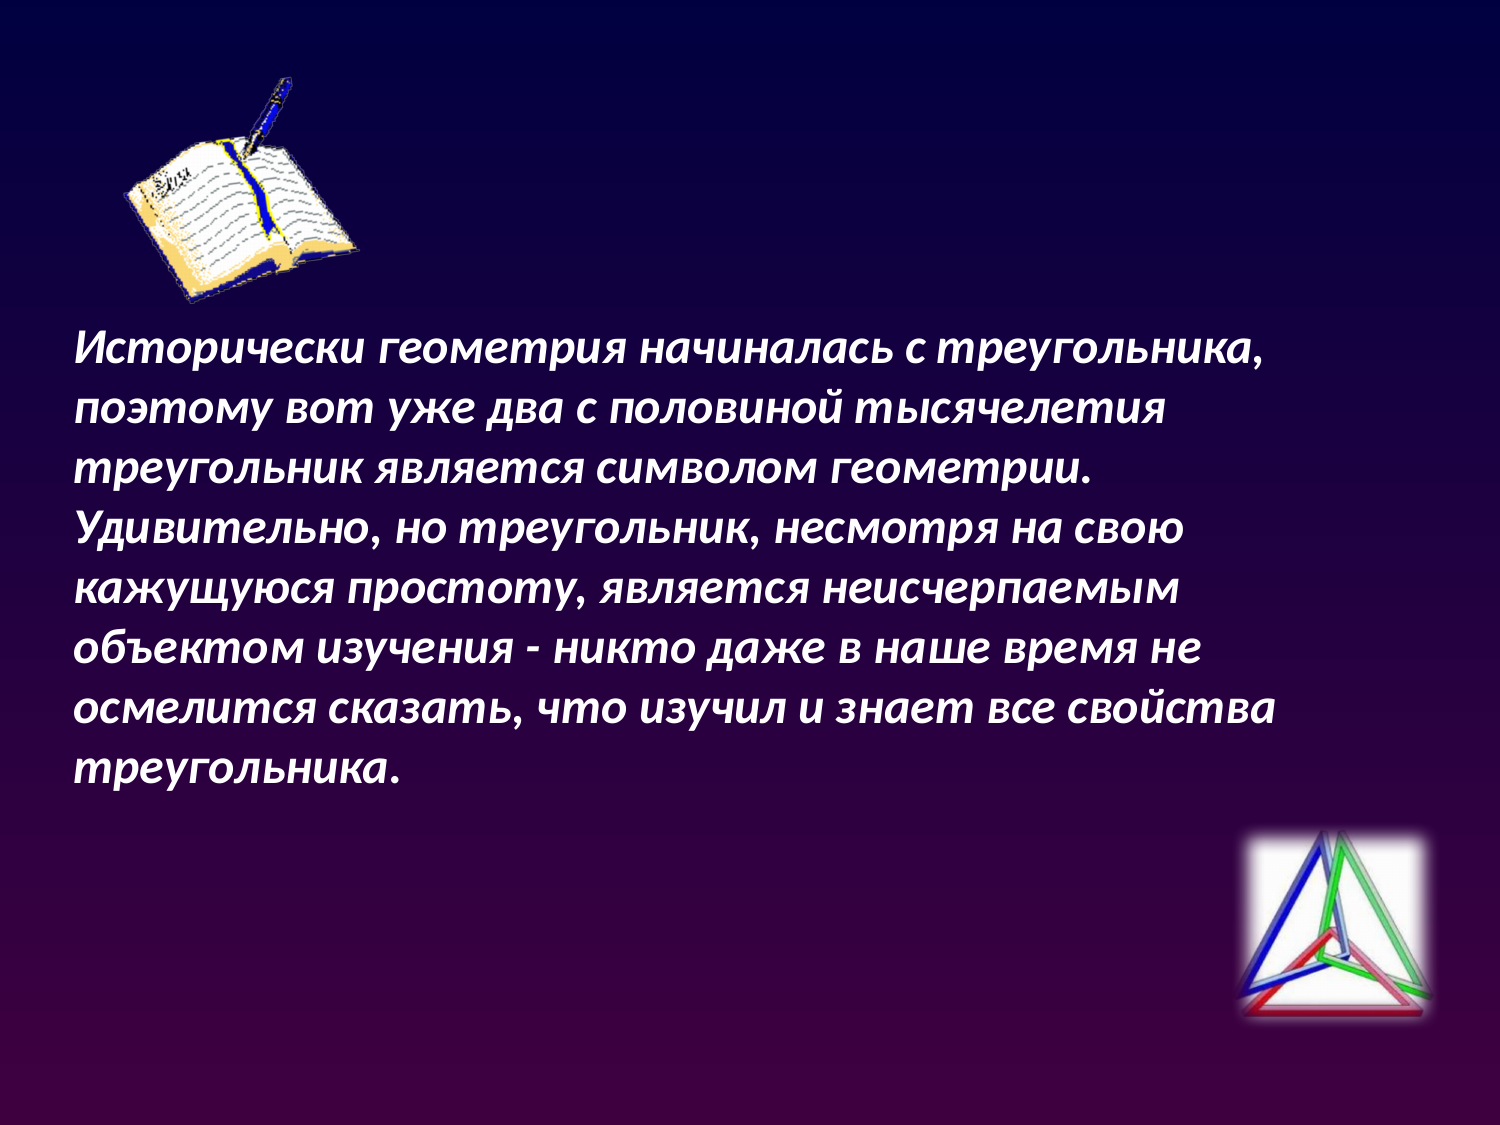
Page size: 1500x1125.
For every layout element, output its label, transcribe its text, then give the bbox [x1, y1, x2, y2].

picture [1230, 820, 1442, 1032]
text_box Исторически геометрия начиналась с треугольника, поэтому вот уже два с половиной тысячелетия треугольник является символом геометрии. Удивительно, но треугольник, несмотря на свою кажущуюся простоту, является неисчерпаемым объектом изучения - никто даже в наше время не осмелится сказать, что изучил и знает все свойства треугольника. [58, 246, 1430, 861]
picture [106, 59, 380, 316]
